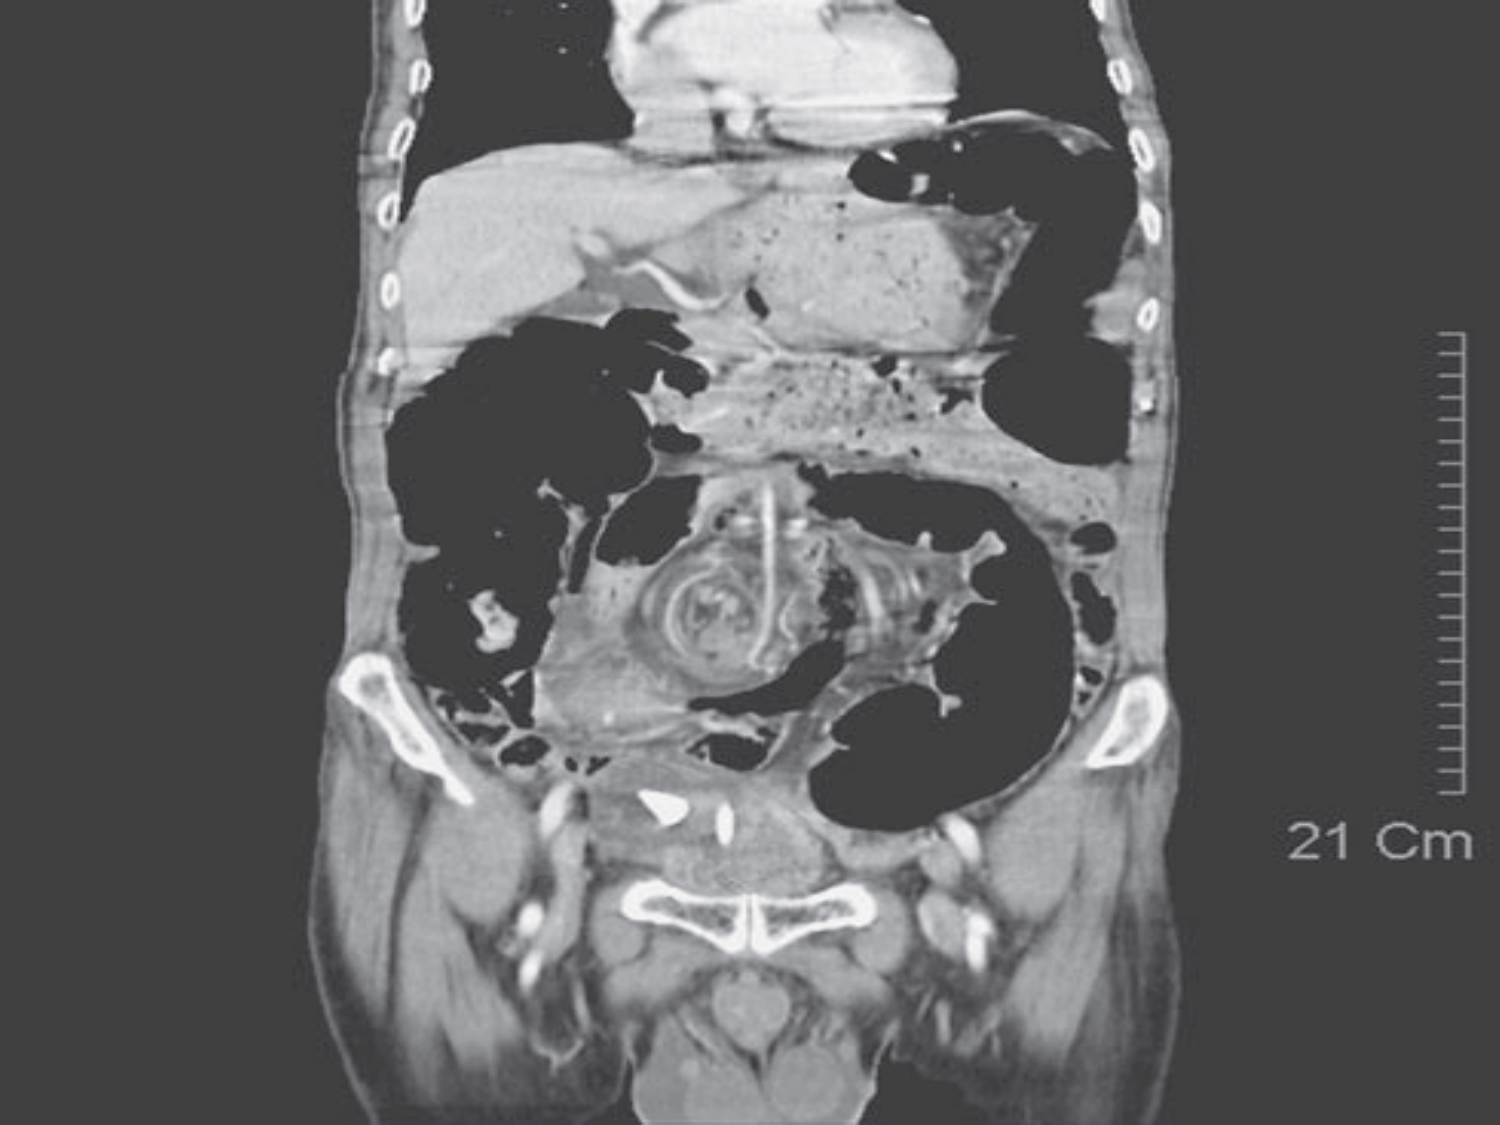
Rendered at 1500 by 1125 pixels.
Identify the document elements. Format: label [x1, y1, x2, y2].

list [0, 0, 1500, 1125]
